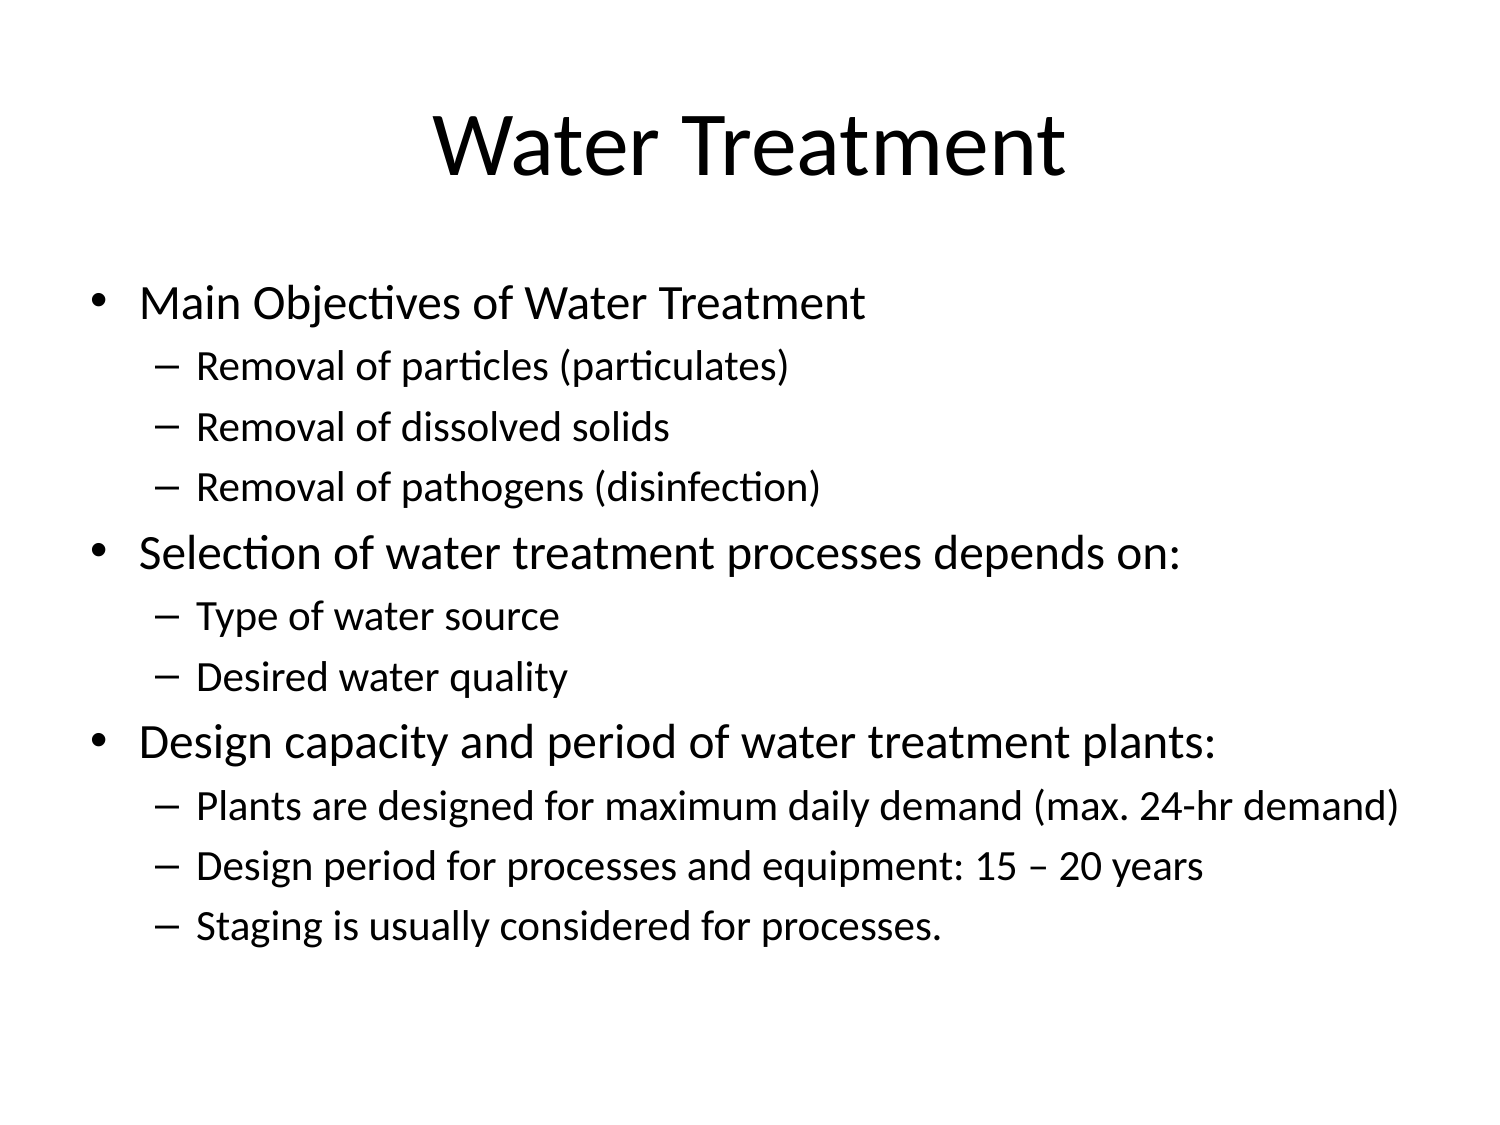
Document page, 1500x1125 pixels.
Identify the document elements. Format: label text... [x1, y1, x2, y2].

list Main Objectives of Water Treatment Removal of particles (particulates) Removal of dissolved solids Removal of pathogens (disinfection) Selection of water treatment processes depends on: Type of water source Desired water quality Design capacity and period of water treatment plants: Plants are designed for maximum daily demand (max. 24-hr demand) Design period for processes and equipment: 15 – 20 years Staging is usually considered for processes. [75, 262, 1425, 1005]
title Water Treatment [75, 45, 1425, 233]
